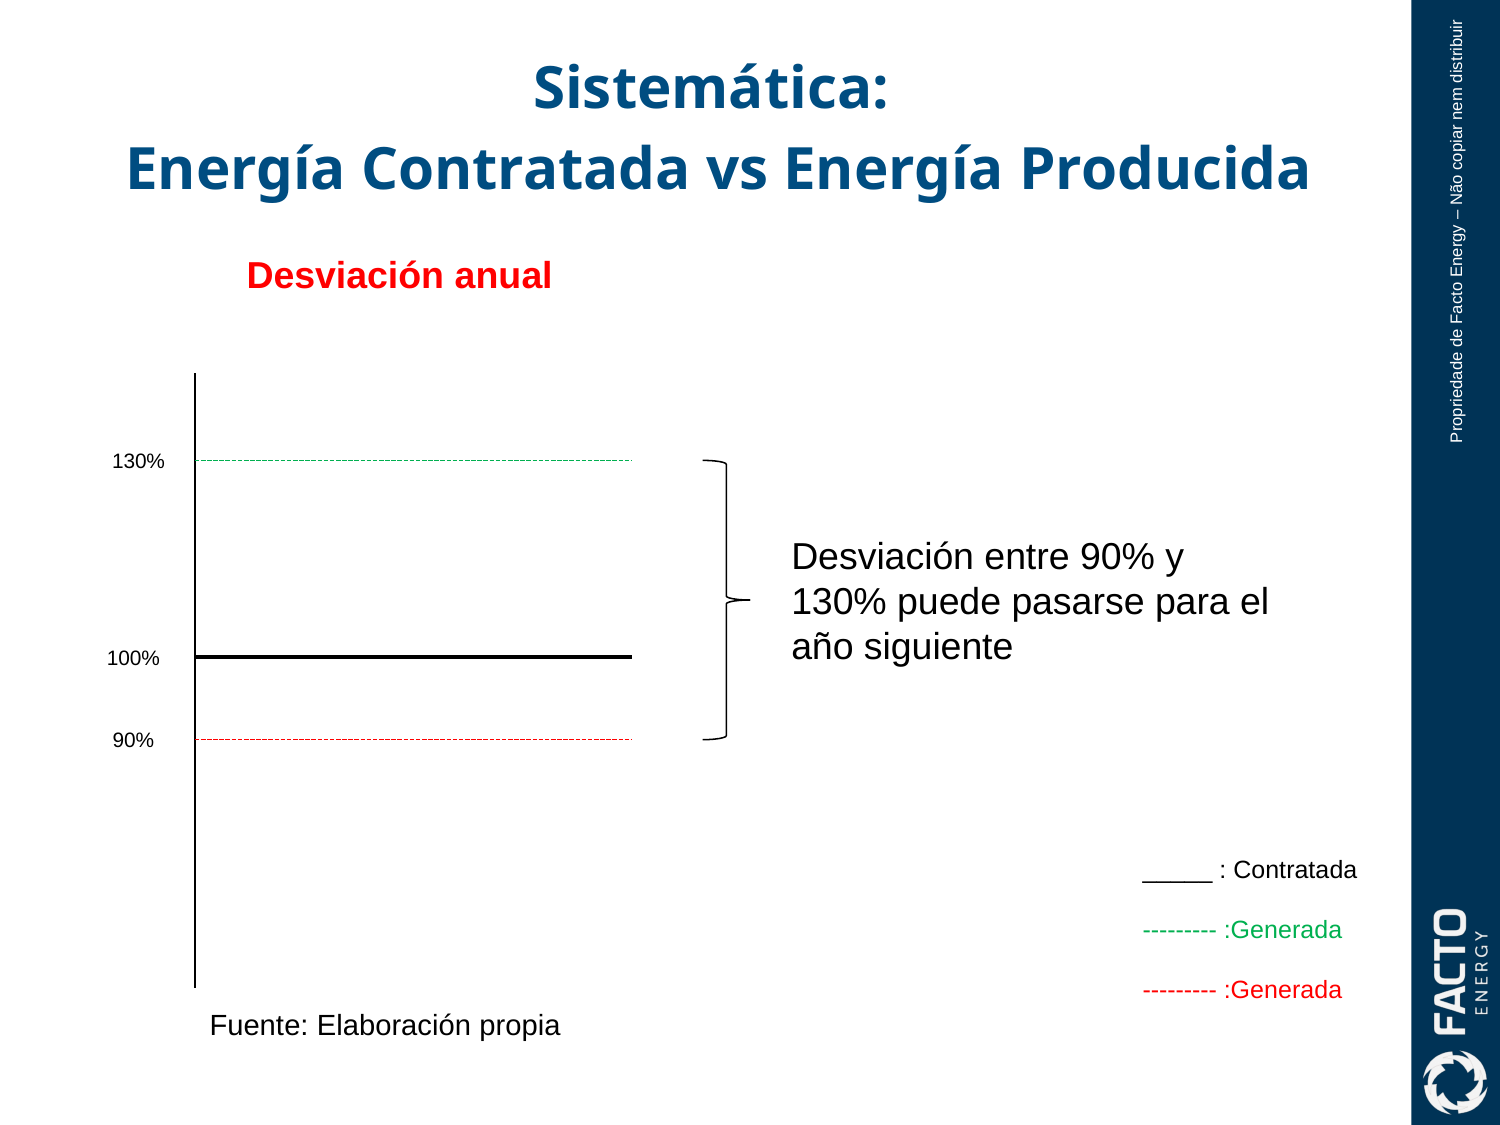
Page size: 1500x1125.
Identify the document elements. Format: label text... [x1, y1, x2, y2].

text_box Sistemática: Energía Contratada vs Energía Producida [52, 42, 1385, 210]
text_box 90% [200, 749, 208, 760]
text_box Fuente: Elaboración propia [194, 998, 739, 1049]
text_box Desviación entre 90% y 130% puede pasarse para el año siguiente [776, 524, 1285, 674]
text_box 90% [98, 719, 190, 760]
text_box [702, 459, 751, 741]
text_box 90% [200, 719, 208, 739]
text_box 130% [97, 440, 190, 480]
text_box [1411, 1055, 1500, 1125]
picture [1349, 906, 1500, 1118]
text_box _____ : Contratada --------- :Generada --------- :Generada [1127, 845, 1399, 1041]
text_box [88, 243, 1128, 330]
text_box 130% [200, 468, 207, 480]
text_box 130% [200, 440, 207, 459]
text_box 100% [92, 636, 190, 677]
text_box Propriedade de Facto Energy – Não copiar nem distribuir [1437, 4, 1473, 458]
text_box Desviación anual [231, 243, 579, 304]
text_box [1411, 0, 1500, 974]
